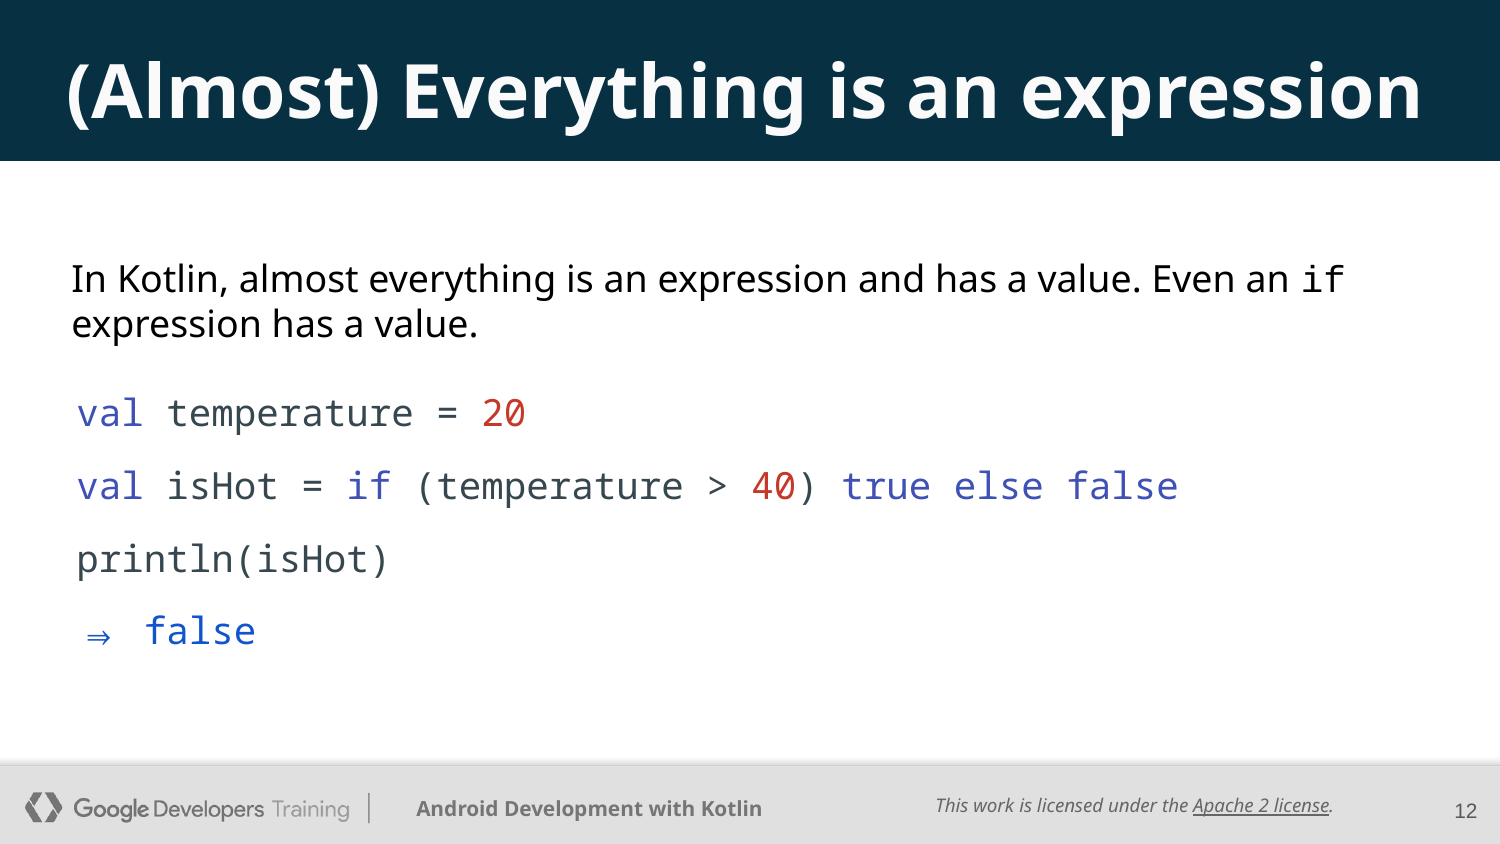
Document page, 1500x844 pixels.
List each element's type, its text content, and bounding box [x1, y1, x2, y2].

slide_number ‹#› [1402, 777, 1493, 842]
text_box In Kotlin, almost everything is an expression and has a value. Even an if expression has a value. [56, 240, 1444, 353]
title (Almost) Everything is an expression [51, 28, 1449, 122]
picture [0, 161, 1500, 844]
text_box val temperature = 20 val isHot = if (temperature > 40) true else false println(isHot) ⇒ false [61, 367, 1286, 588]
